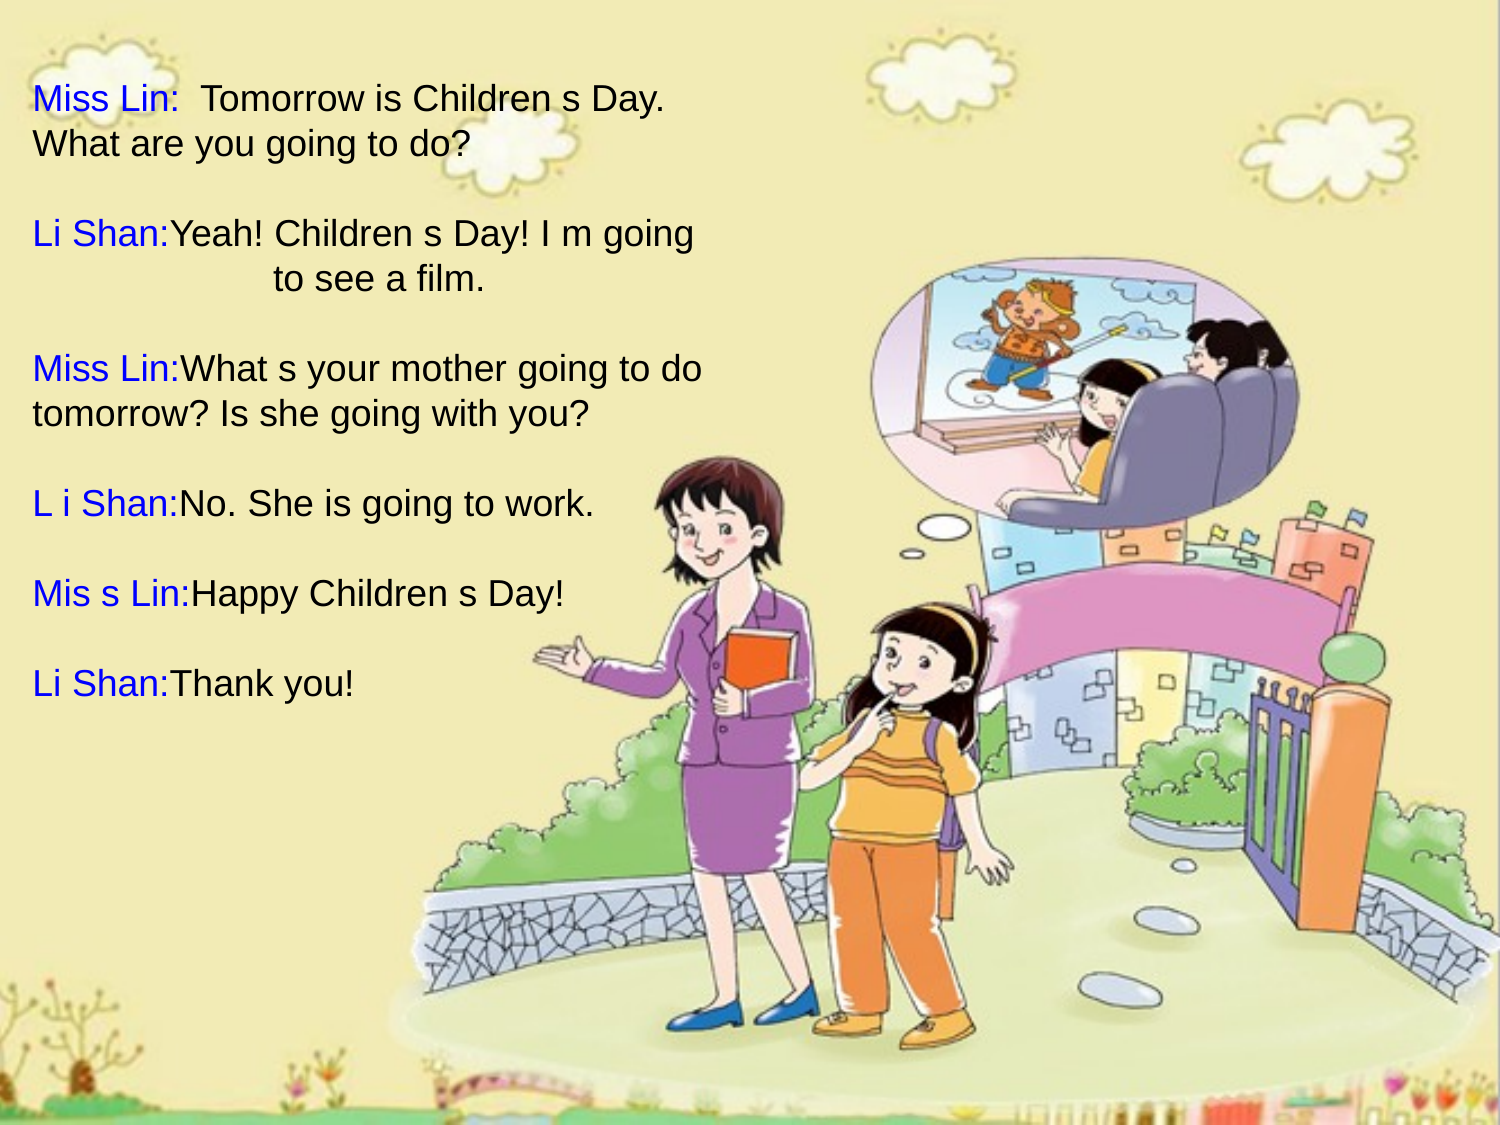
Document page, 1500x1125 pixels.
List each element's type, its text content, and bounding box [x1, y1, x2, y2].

text_box Miss Lin: Tomorrow is Children s Day. What are you going to do? Li Shan:Yeah! Children s Day! I m going to see a film. Miss Lin:What s your mother going to do tomorrow? Is she going with you? L i Shan:No. She is going to work. Mis s Lin:Happy Children s Day! Li Shan:Thank you! [17, 66, 739, 712]
picture [0, 0, 1500, 1125]
